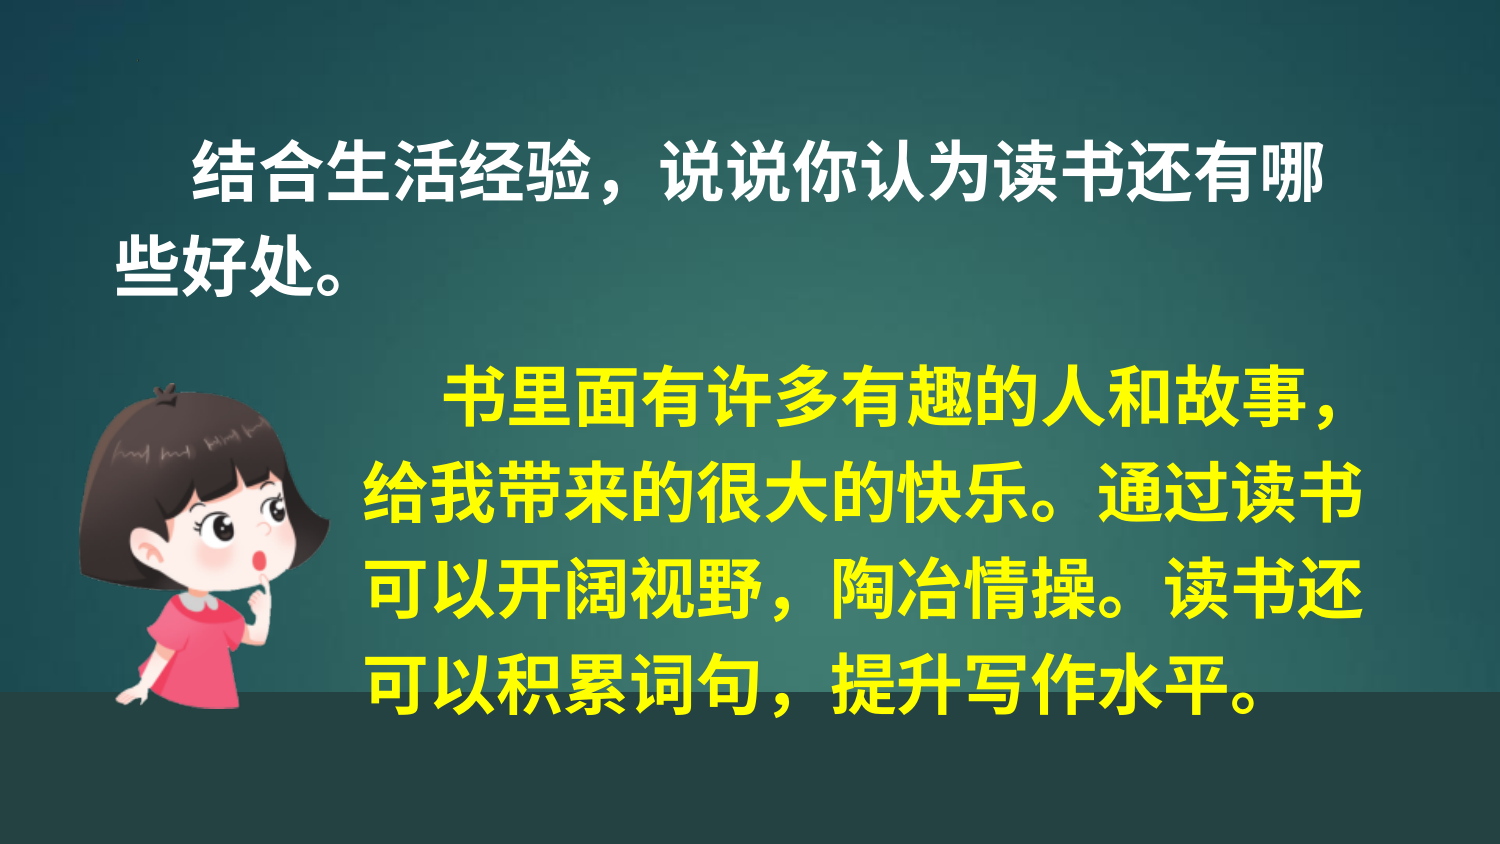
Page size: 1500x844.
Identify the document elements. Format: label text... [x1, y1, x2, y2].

text_box 结合生活经验，说说你认为读书还有哪些好处。 [100, 105, 1347, 313]
text_box 书里面有许多有趣的人和故事，给我带来的很大的快乐。通过读书可以开阔视野，陶冶情操。读书还可以积累词句，提升写作水平。 [348, 331, 1438, 731]
picture [0, 0, 1500, 844]
